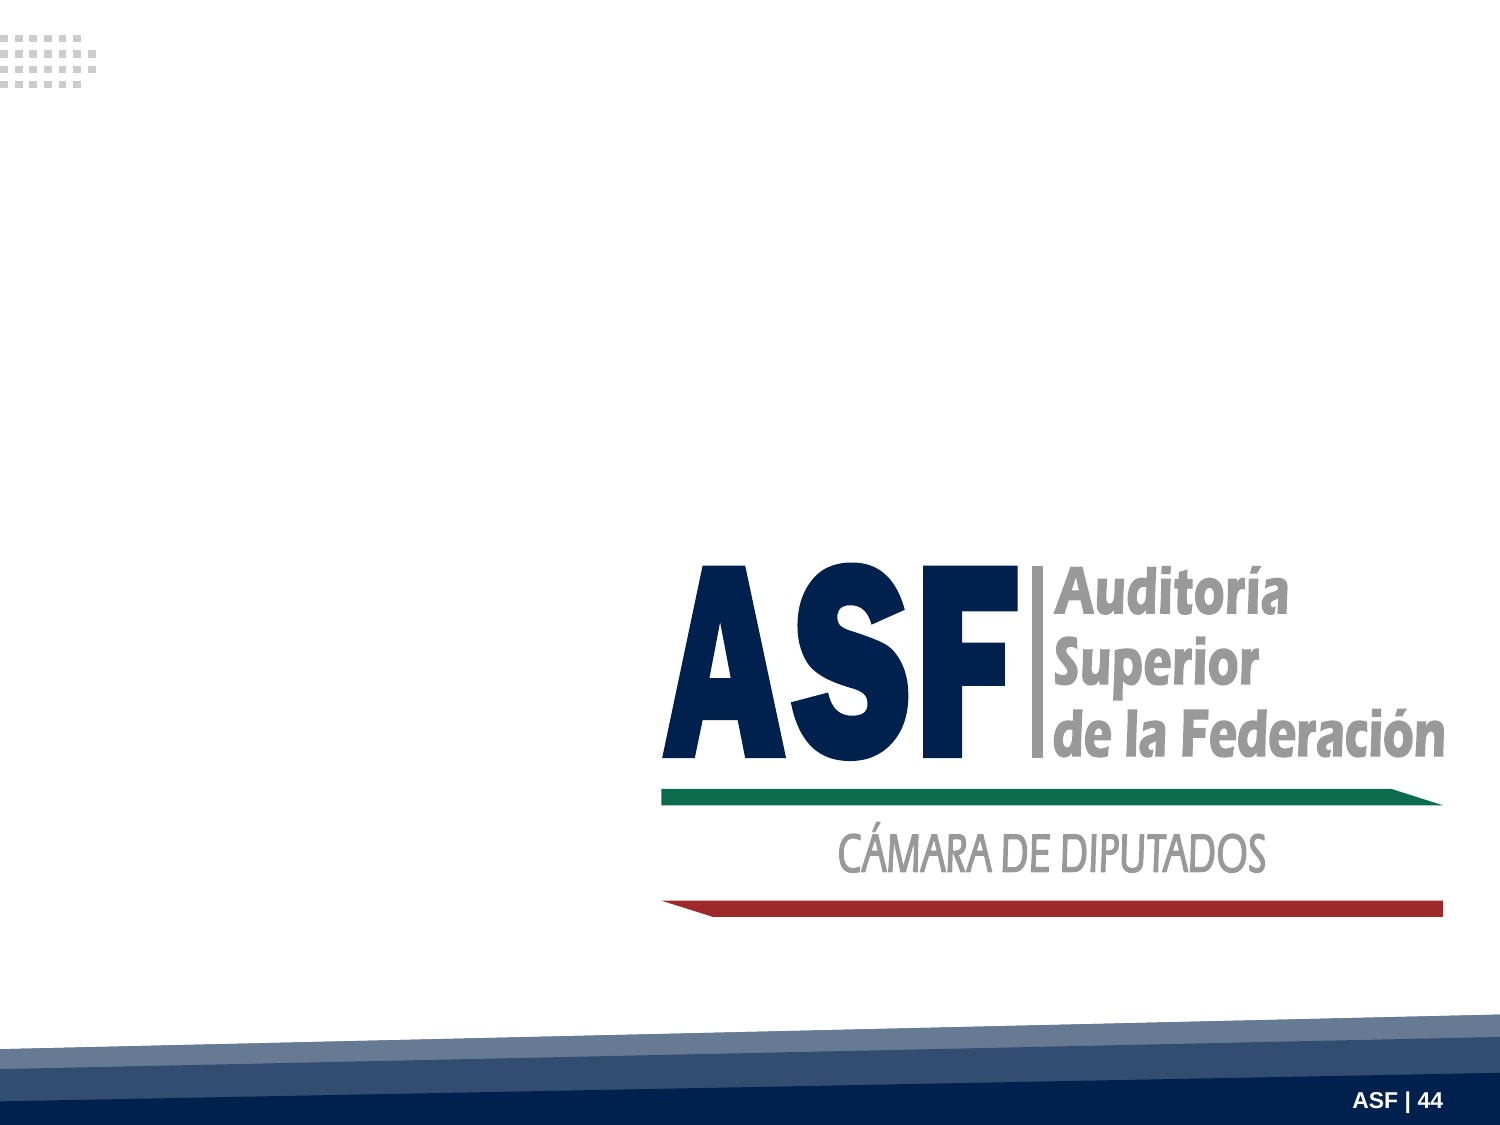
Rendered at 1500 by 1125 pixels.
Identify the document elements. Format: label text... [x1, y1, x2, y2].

picture [661, 562, 1445, 918]
slide_number ASF | 44 [1337, 1078, 1489, 1125]
